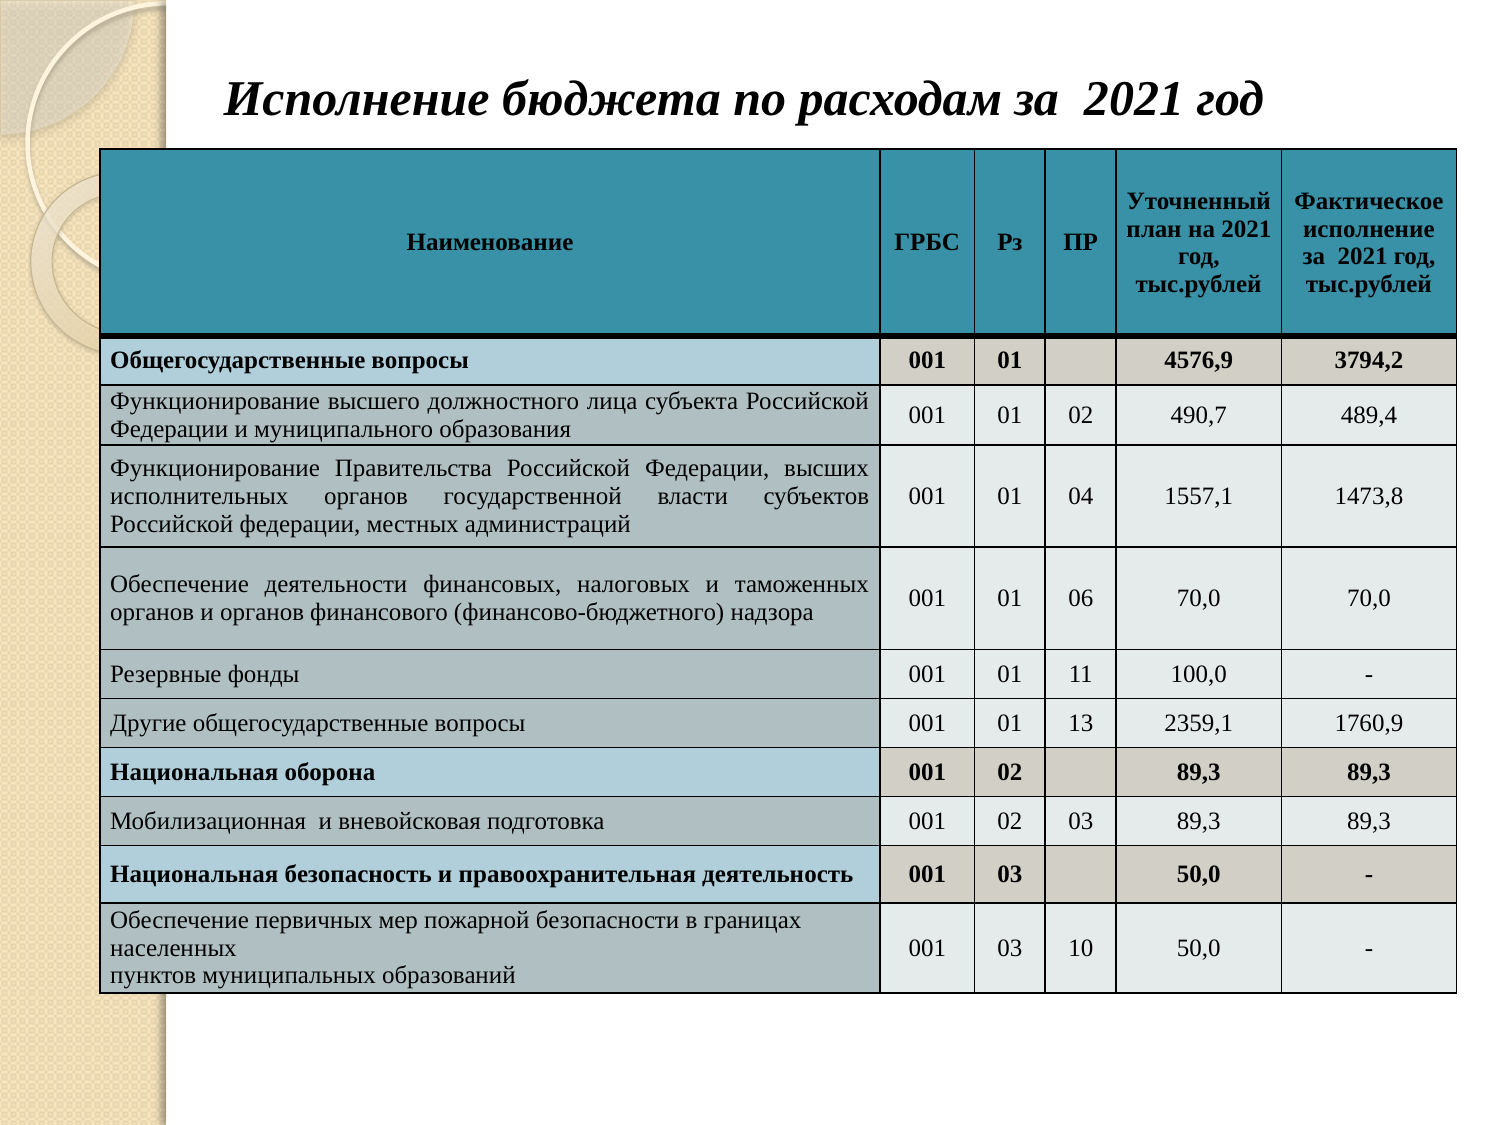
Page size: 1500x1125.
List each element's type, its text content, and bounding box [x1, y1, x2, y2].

table_cell Функционирование Правительства Российской Федерации, высших исполнительных органов государственной власти субъектов Российской федерации, местных администраций [101, 446, 879, 546]
table_cell 2359,1 [1117, 699, 1281, 747]
table_cell 001 [881, 446, 974, 546]
table_cell Обеспечение деятельности финансовых, налоговых и таможенных органов и органов финансового (финансово-бюджетного) надзора [101, 548, 879, 649]
table_cell 01 [975, 650, 1044, 698]
table_cell 100,0 [1117, 650, 1281, 698]
table_cell 01 [975, 446, 1044, 546]
table_cell 50,0 [1117, 904, 1281, 992]
table_cell 13 [1046, 699, 1115, 747]
table_cell 3794,2 [1282, 339, 1456, 384]
table_cell 01 [975, 386, 1044, 444]
table_cell 001 [881, 650, 974, 698]
table_cell Резервные фонды [101, 650, 879, 698]
table_cell 1473,8 [1282, 446, 1456, 546]
table_cell 70,0 [1117, 548, 1281, 649]
table_cell Национальная безопасность и правоохранительная деятельность [101, 846, 879, 902]
table_cell 001 [881, 797, 974, 845]
table_cell 89,3 [1117, 748, 1281, 796]
table_cell - [1282, 904, 1456, 992]
table_cell 03 [975, 904, 1044, 992]
table_cell - [1282, 650, 1456, 698]
table_cell 04 [1046, 446, 1115, 546]
table_cell 70,0 [1282, 548, 1456, 649]
table_cell Общегосударственные вопросы [101, 339, 879, 384]
table_header ПР [1046, 150, 1115, 333]
table_header Фактическое исполнение за 2021 год, тыс.рублей [1282, 150, 1456, 333]
table_cell 01 [975, 339, 1044, 384]
table_cell 001 [881, 548, 974, 649]
table_cell 89,3 [1117, 797, 1281, 845]
table_header Рз [975, 150, 1044, 333]
table_header Наименование [101, 150, 879, 333]
table_cell 89,3 [1282, 797, 1456, 845]
table_cell 02 [975, 748, 1044, 796]
table_cell - [1282, 846, 1456, 902]
table_cell 89,3 [1282, 748, 1456, 796]
table_cell 02 [1046, 386, 1115, 444]
table_cell 001 [881, 386, 974, 444]
table_cell 03 [975, 846, 1044, 902]
table_cell 001 [881, 846, 974, 902]
table_cell 06 [1046, 548, 1115, 649]
table_cell 02 [975, 797, 1044, 845]
table_header ГРБС [881, 150, 974, 333]
table_cell 1557,1 [1117, 446, 1281, 546]
table_header Уточненный план на 2021 год, тыс.рублей [1117, 150, 1281, 333]
table_cell 4576,9 [1117, 339, 1281, 384]
table_cell 490,7 [1117, 386, 1281, 444]
table_cell [1046, 339, 1115, 384]
text_box Исполнение бюджета по расходам за 2021 год [41, 57, 1447, 133]
table_cell Национальная оборона [101, 748, 879, 796]
table_cell 001 [881, 748, 974, 796]
table_cell Мобилизационная и вневойсковая подготовка [101, 797, 879, 845]
table_cell 10 [1046, 904, 1115, 992]
table_cell 1760,9 [1282, 699, 1456, 747]
table_cell 001 [881, 904, 974, 992]
table_cell 03 [1046, 797, 1115, 845]
table_cell 489,4 [1282, 386, 1456, 444]
table_cell 001 [881, 699, 974, 747]
table_cell 50,0 [1117, 846, 1281, 902]
table_cell 01 [975, 699, 1044, 747]
table_cell Функционирование высшего должностного лица субъекта Российской Федерации и муниципального образования [101, 386, 879, 444]
table_cell [1046, 748, 1115, 796]
table_cell [1046, 846, 1115, 902]
table_cell Обеспечение первичных мер пожарной безопасности в границах населенных пунктов муниципальных образований [101, 904, 879, 992]
table_cell 01 [975, 548, 1044, 649]
table_cell Другие общегосударственные вопросы [101, 699, 879, 747]
table_cell 11 [1046, 650, 1115, 698]
table_cell 001 [881, 339, 974, 384]
